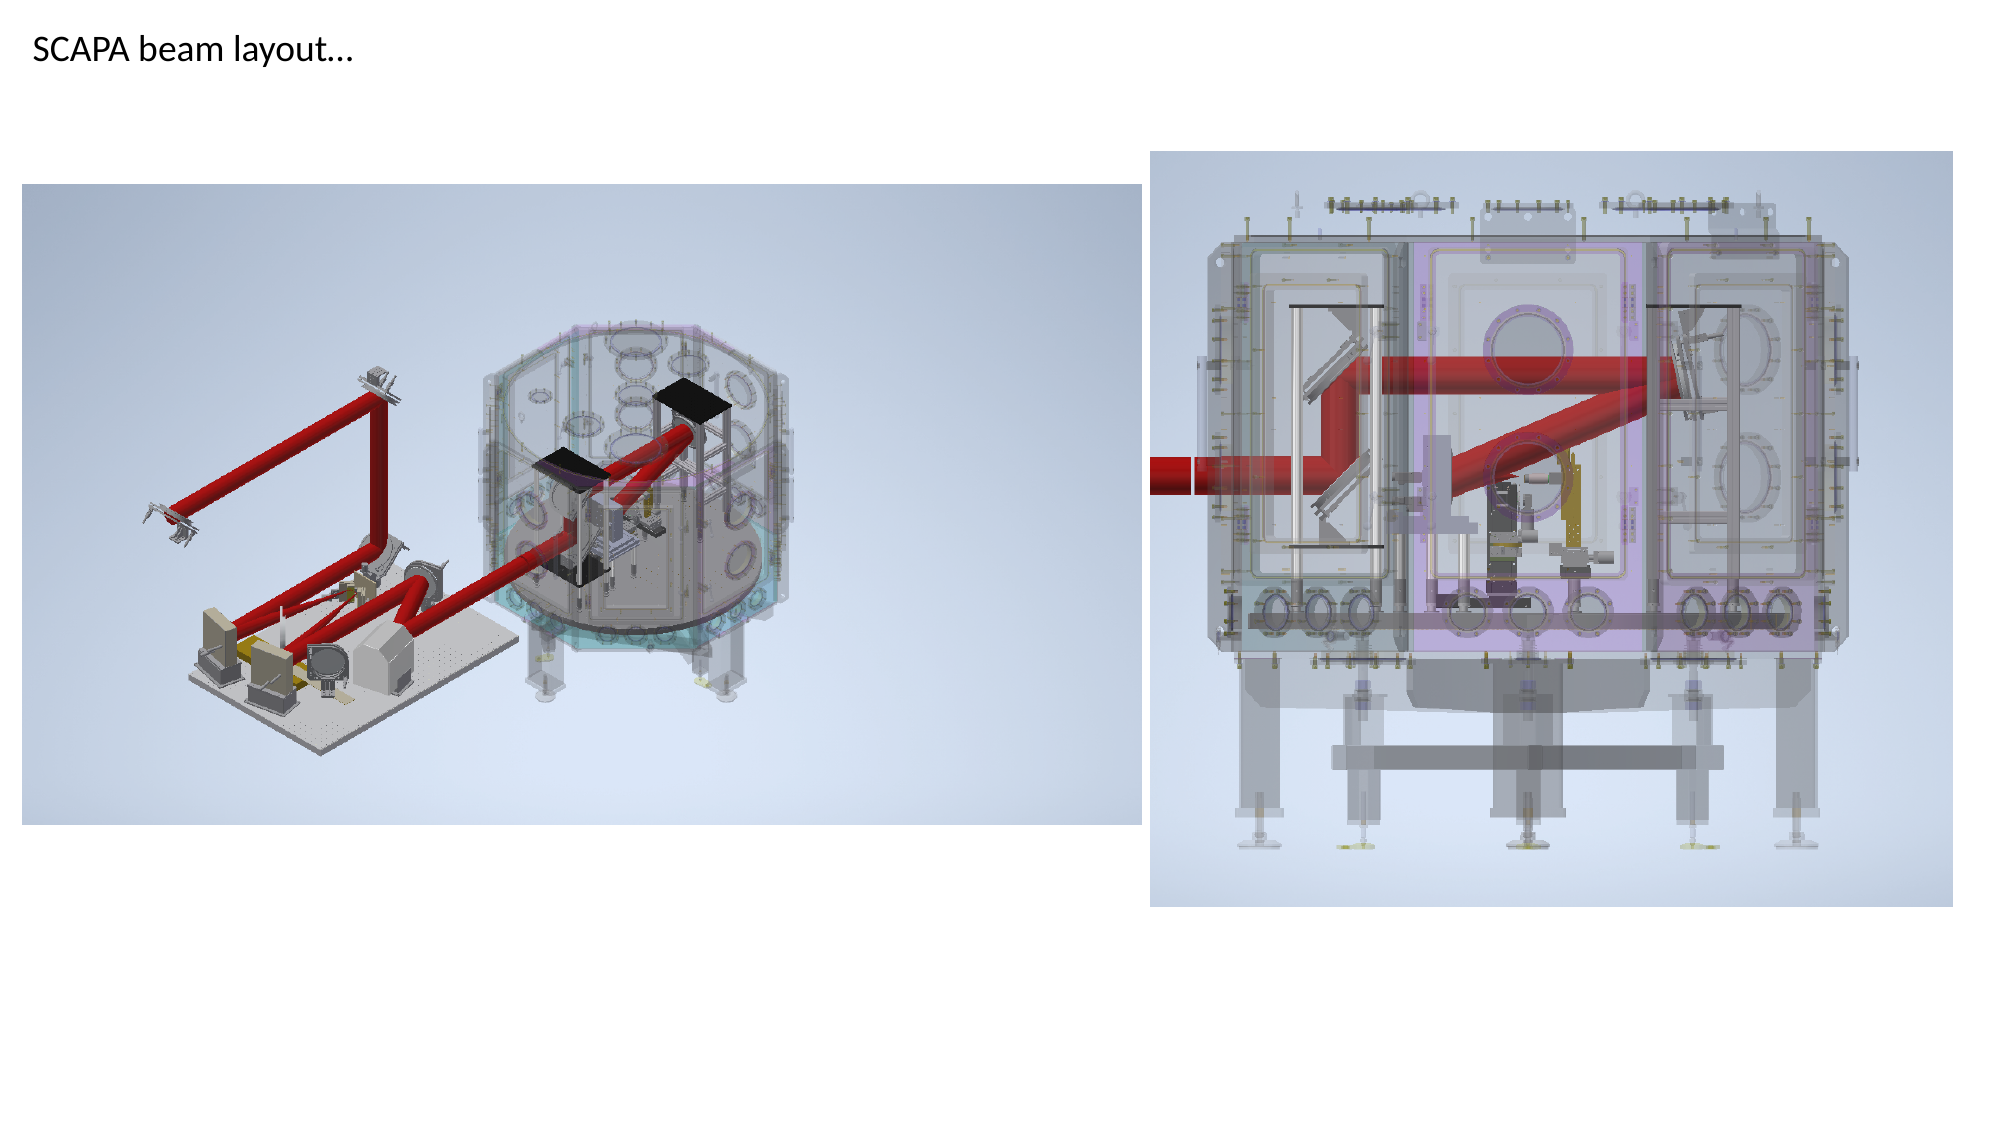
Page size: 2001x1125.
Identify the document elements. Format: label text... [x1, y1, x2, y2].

picture [22, 184, 1142, 825]
text_box SCAPA beam layout… [17, 16, 1280, 76]
picture [1150, 151, 1953, 907]
